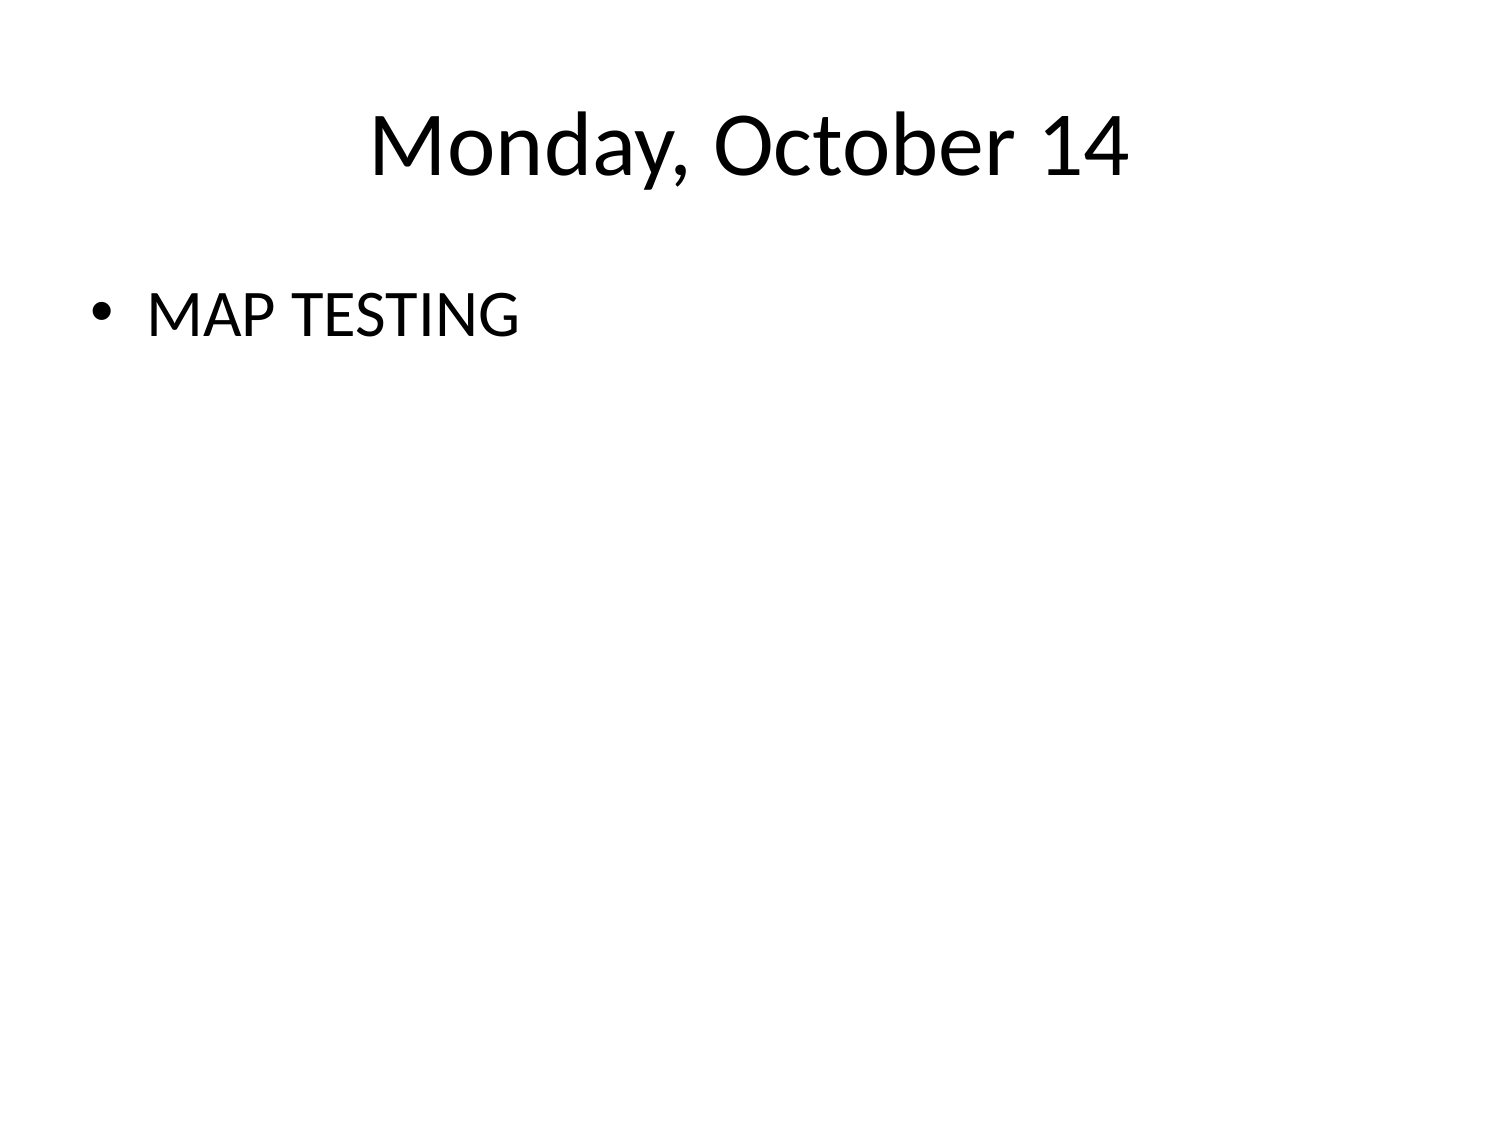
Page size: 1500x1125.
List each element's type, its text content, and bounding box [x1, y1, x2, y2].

title Monday, October 14 [75, 45, 1425, 233]
list MAP TESTING [75, 262, 1425, 1005]
